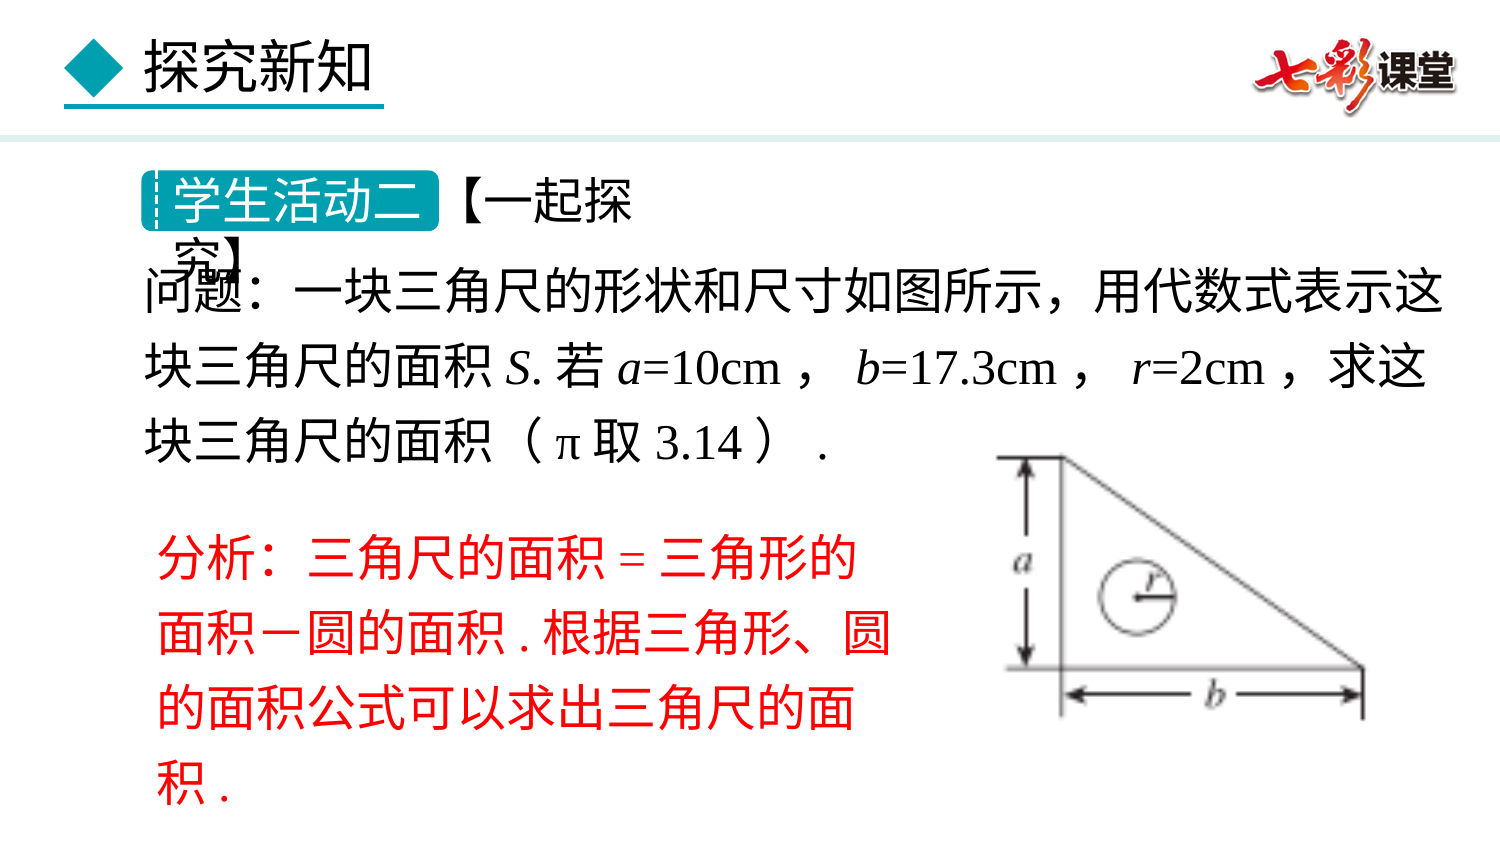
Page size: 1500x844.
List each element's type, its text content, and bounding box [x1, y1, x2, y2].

text_box 问题：一块三角尺的形状和尺寸如图所示，用代数式表示这块三角尺的面积S.若a=10cm，b=17.3cm，r=2cm，求这块三角尺的面积（π取3.14）. [128, 237, 1488, 478]
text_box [141, 161, 744, 238]
text_box 分析：三角尺的面积=三角形的面积－圆的面积.根据三角形、圆的面积公式可以求出三角尺的面积. [141, 504, 921, 820]
picture [1249, 32, 1461, 118]
picture [946, 433, 1449, 756]
